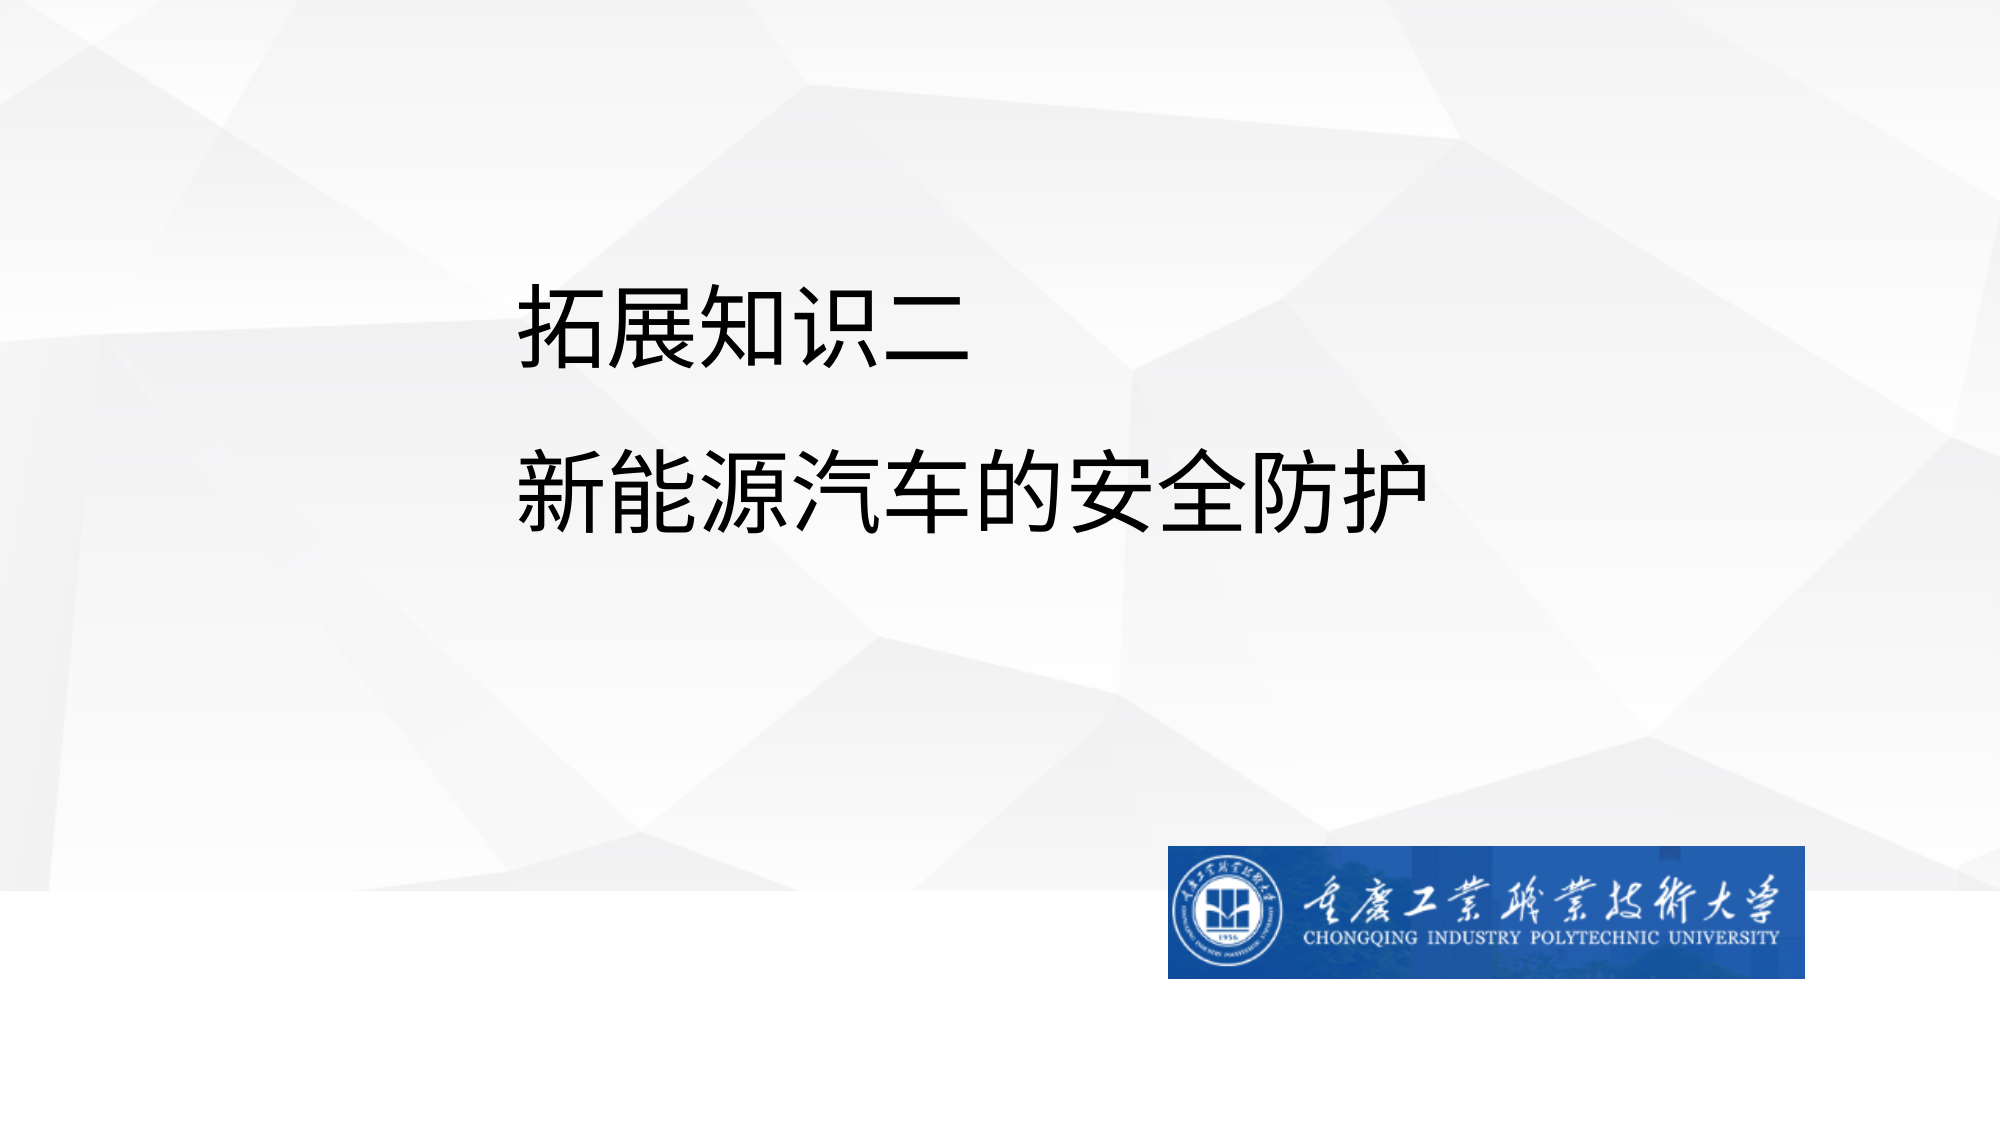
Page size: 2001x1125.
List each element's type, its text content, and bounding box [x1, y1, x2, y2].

title 拓展知识二 新能源汽车的安全防护 [500, 184, 2000, 576]
picture [0, 0, 2000, 979]
